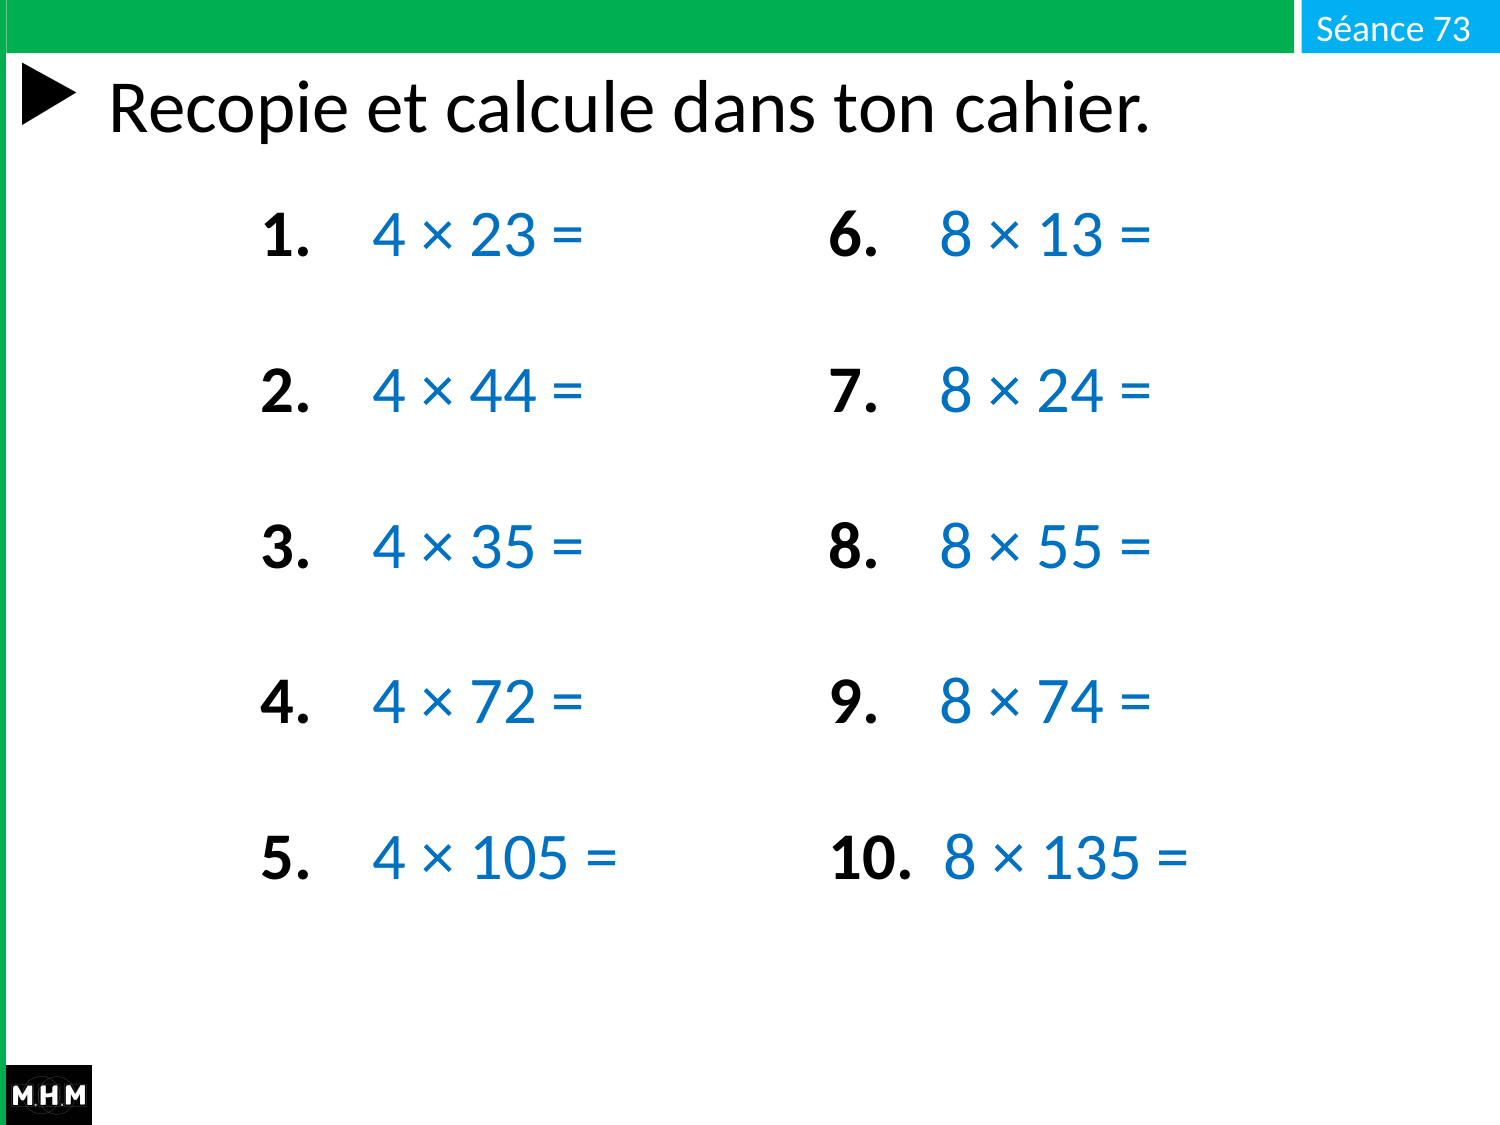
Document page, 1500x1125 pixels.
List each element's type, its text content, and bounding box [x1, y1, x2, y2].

table_cell 7. 8 × 24 = [813, 355, 1381, 511]
table_cell 8. 8 × 55 = [813, 511, 1381, 666]
picture [6, 1065, 92, 1125]
table_header 6. 8 × 13 = [813, 199, 1381, 355]
table_cell 10. 8 × 135 = [813, 822, 1381, 977]
title Recopie et calcule dans ton cahier. [0, 28, 1439, 189]
table_cell 3. 4 × 35 = [246, 511, 813, 666]
table_cell 9. 8 × 74 = [813, 666, 1381, 822]
table_cell 5. 4 × 105 = [246, 822, 813, 977]
table_cell 2. 4 × 44 = [246, 355, 813, 511]
table_header 1. 4 × 23 = [246, 199, 813, 355]
table_cell 4. 4 × 72 = [246, 666, 813, 822]
